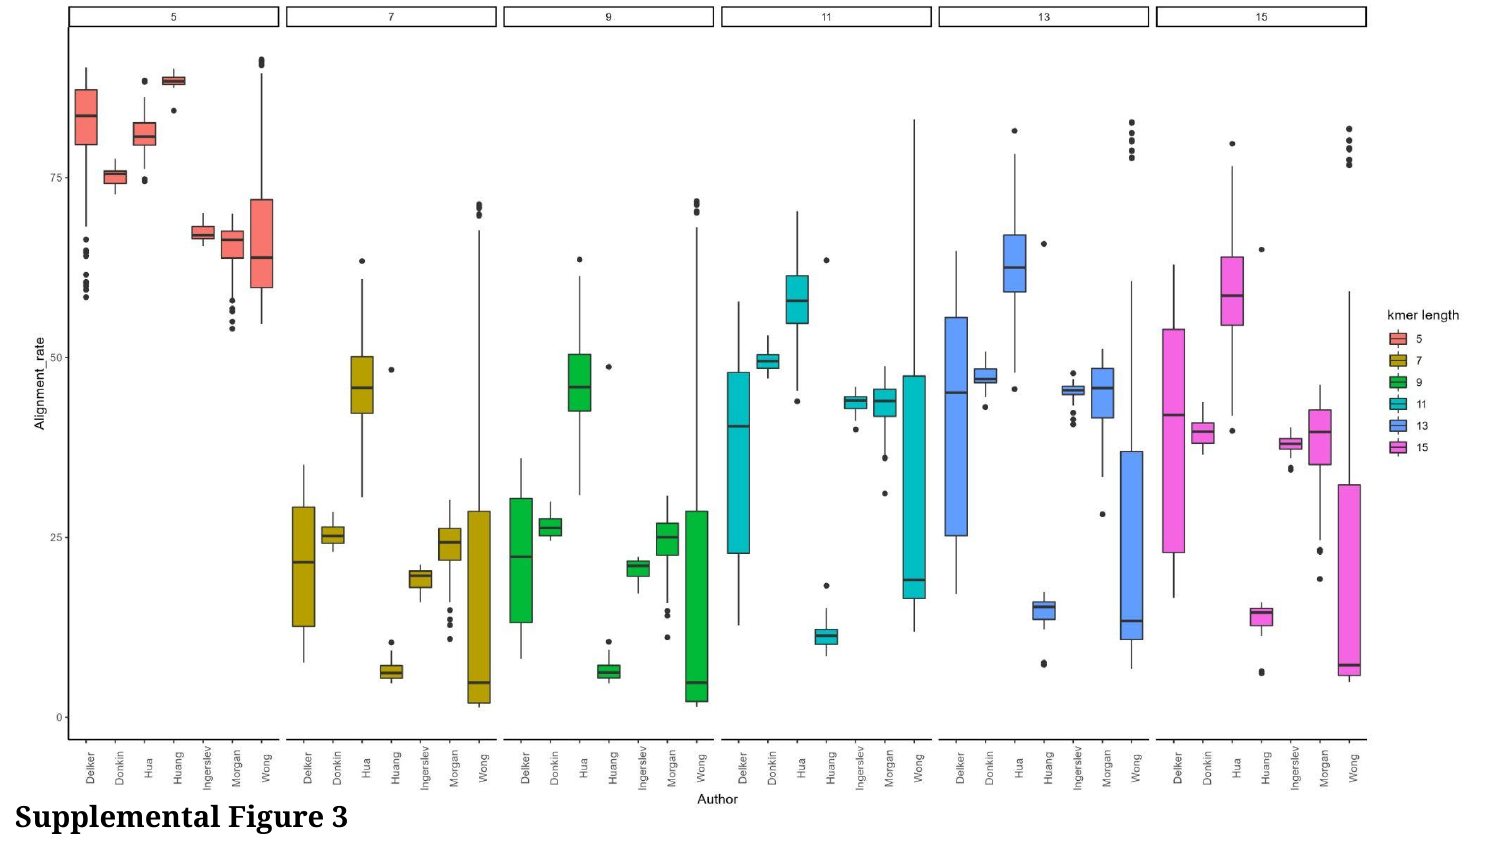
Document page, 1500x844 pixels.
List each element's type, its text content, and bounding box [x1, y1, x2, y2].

picture [27, 0, 1473, 813]
text_box Supplemental Figure 3 [0, 778, 498, 844]
